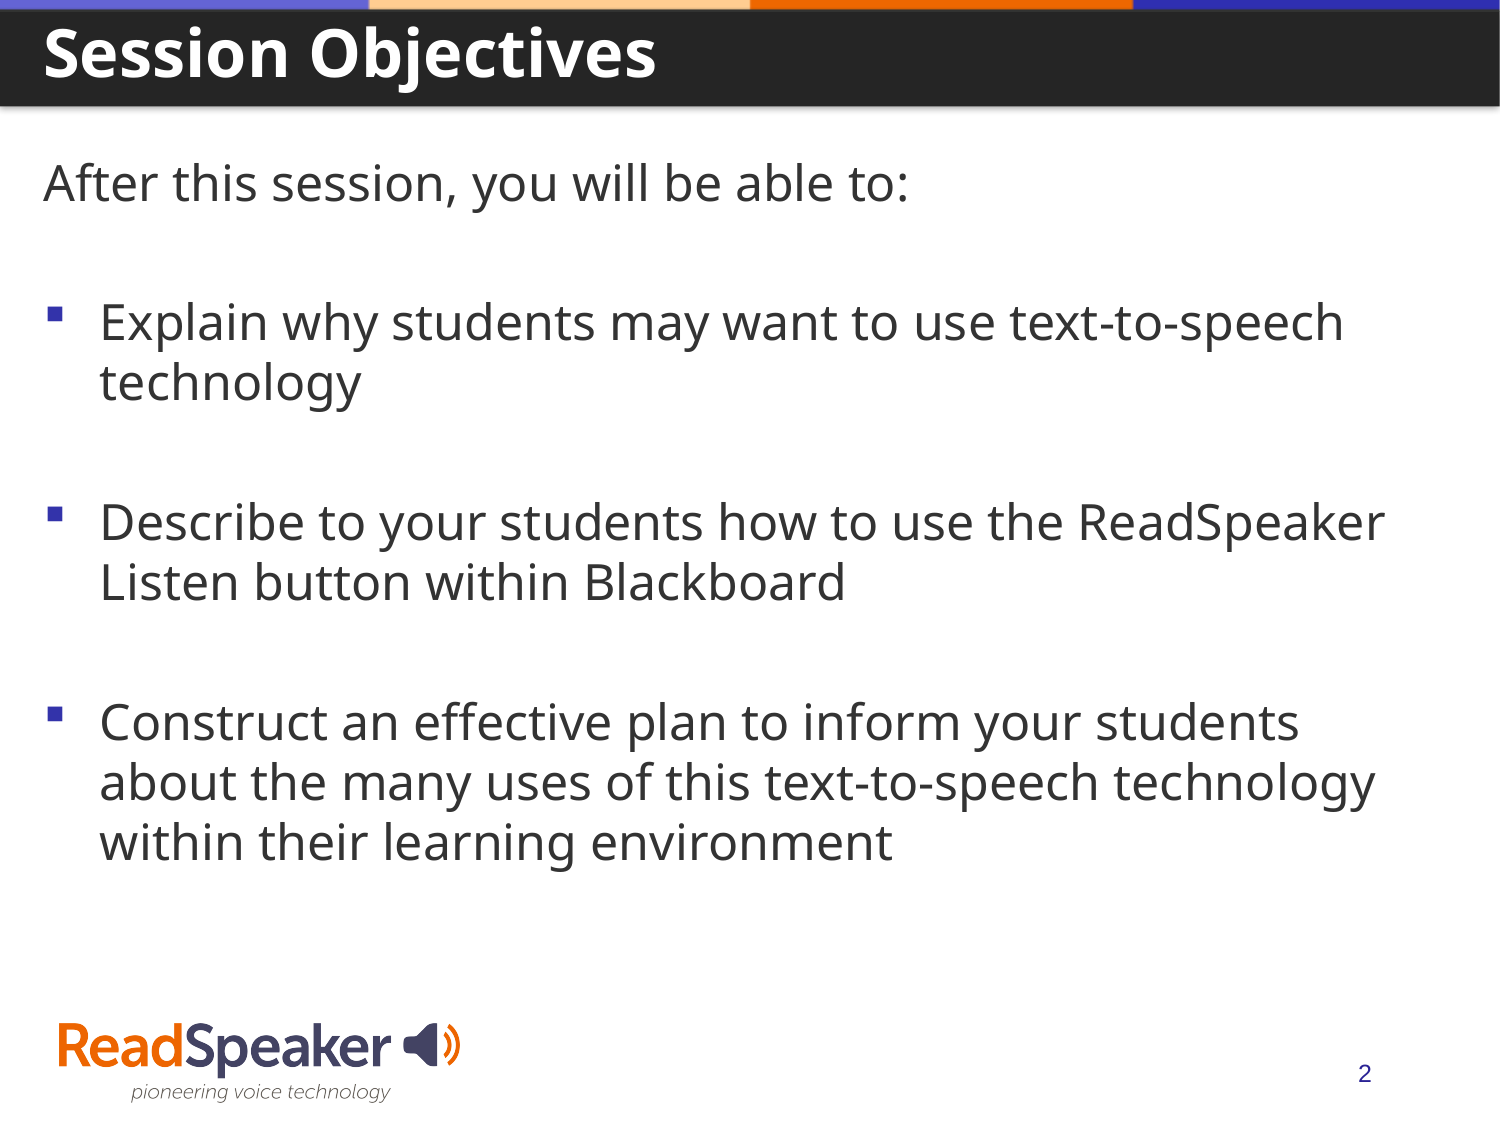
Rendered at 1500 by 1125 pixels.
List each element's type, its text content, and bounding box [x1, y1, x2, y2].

picture [59, 1028, 460, 1103]
title Session Objectives [43, 11, 1425, 105]
picture [0, 0, 1500, 12]
list After this session, you will be able to: Explain why students may want to use text-to-speech technology Describe to your students how to use the ReadSpeaker Listen button within Blackboard Construct an effective plan to inform your students about the many uses of this text-to-speech technology within their learning environment [43, 150, 1425, 1028]
slide_number 2 [1305, 1042, 1425, 1103]
